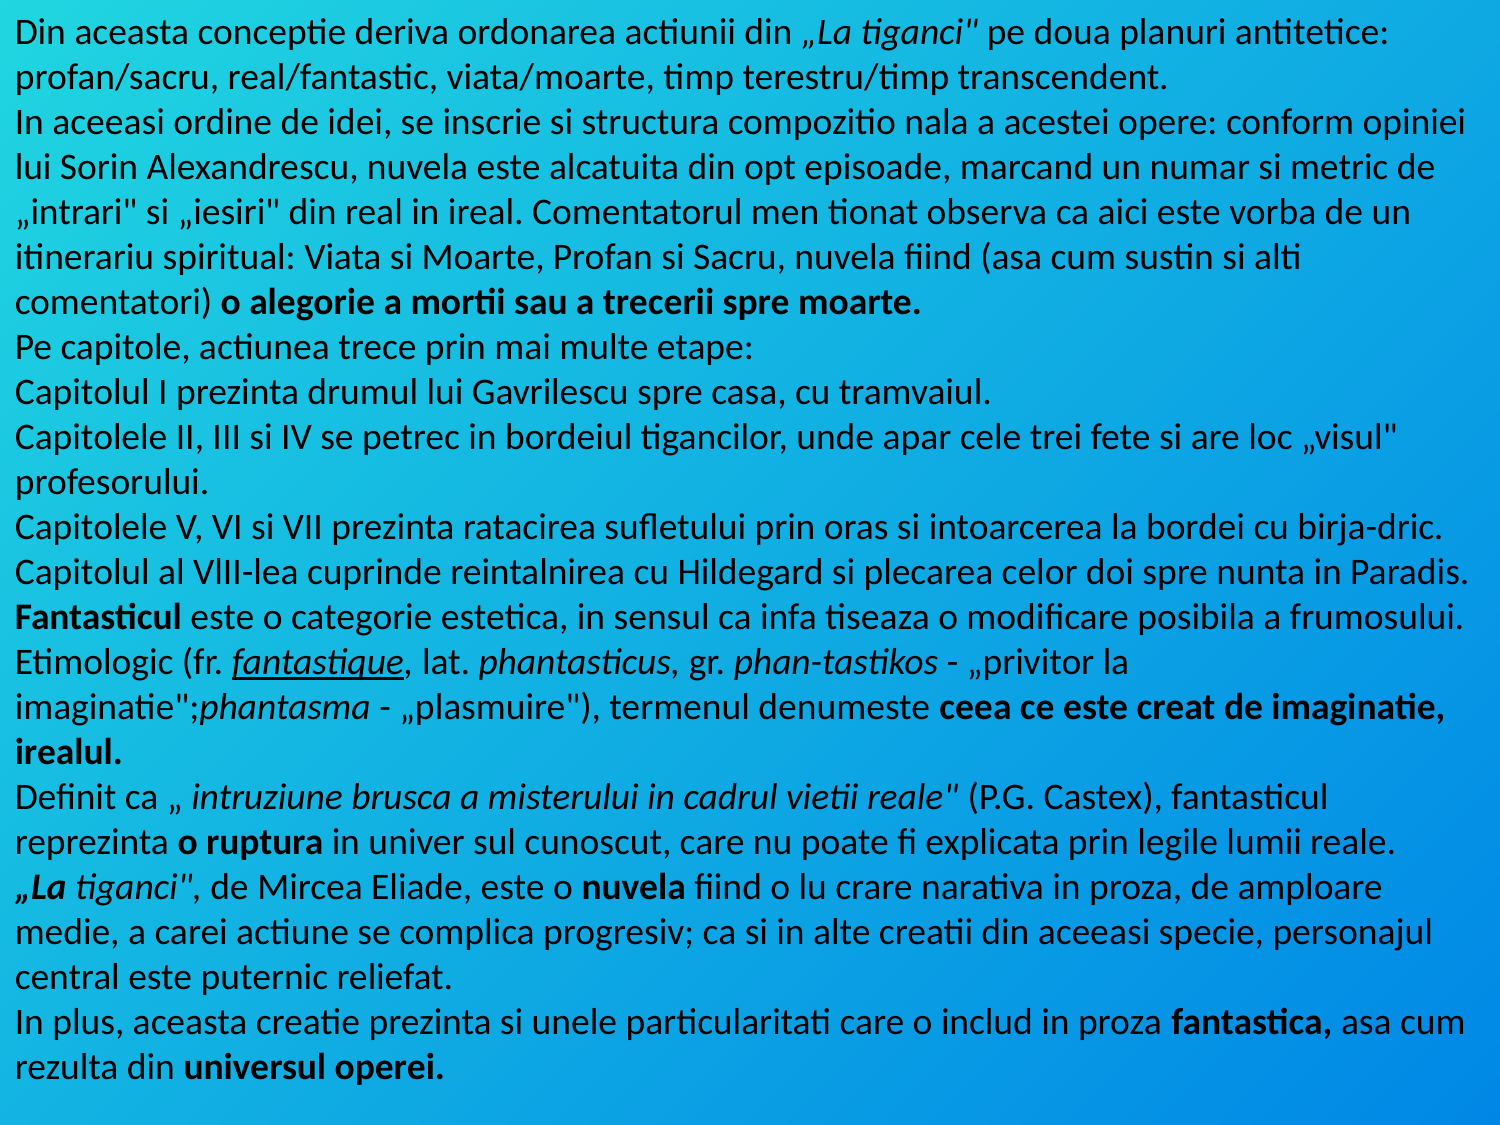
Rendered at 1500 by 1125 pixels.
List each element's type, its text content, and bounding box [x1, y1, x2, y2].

text_box Din aceasta conceptie deriva ordonarea actiunii din „La tiganci" pe doua planuri antitetice: profan/sacru, real/fantastic, viata/moarte, timp terestru/timp transcendent. In aceeasi ordine de idei, se inscrie si structura compozitio nala a acestei opere: conform opiniei lui Sorin Alexandrescu, nuvela este alcatuita din opt episoade, marcand un numar si metric de „intrari" si „iesiri" din real in ireal. Comentatorul men tionat observa ca aici este vorba de un itinerariu spiritual: Viata si Moarte, Profan si Sacru, nuvela fiind (asa cum sustin si alti comentatori) o alegorie a mortii sau a trecerii spre moarte. Pe capitole, actiunea trece prin mai multe etape: Capitolul I prezinta drumul lui Gavrilescu spre casa, cu tramvaiul. Capitolele II, III si IV se petrec in bordeiul tigancilor, unde apar cele trei fete si are loc „visul" profesorului. Capitolele V, VI si VII prezinta ratacirea sufletului prin oras si intoarcerea la bordei cu birja-dric. Capitolul al VlII-lea cuprinde reintalnirea cu Hildegard si plecarea celor doi spre nunta in Paradis. Fantasticul este o categorie estetica, in sensul ca infa tiseaza o modificare posibila a frumosului. Etimologic (fr. fantastique, lat. phantasticus, gr. phan-tastikos - „privitor la imaginatie";phantasma - „plasmuire"), termenul denumeste ceea ce este creat de imaginatie, irealul. Definit ca „ intruziune brusca a misterului in cadrul vietii reale" (P.G. Castex), fantasticul reprezinta o ruptura in univer sul cunoscut, care nu poate fi explicata prin legile lumii reale. „La tiganci", de Mircea Eliade, este o nuvela fiind o lu crare narativa in proza, de amploare medie, a carei actiune se complica progresiv; ca si in alte creatii din aceeasi specie, personajul central este puternic reliefat. In plus, aceasta creatie prezinta si unele particularitati care o includ in proza fantastica, asa cum rezulta din universul operei. [0, 0, 1500, 1125]
